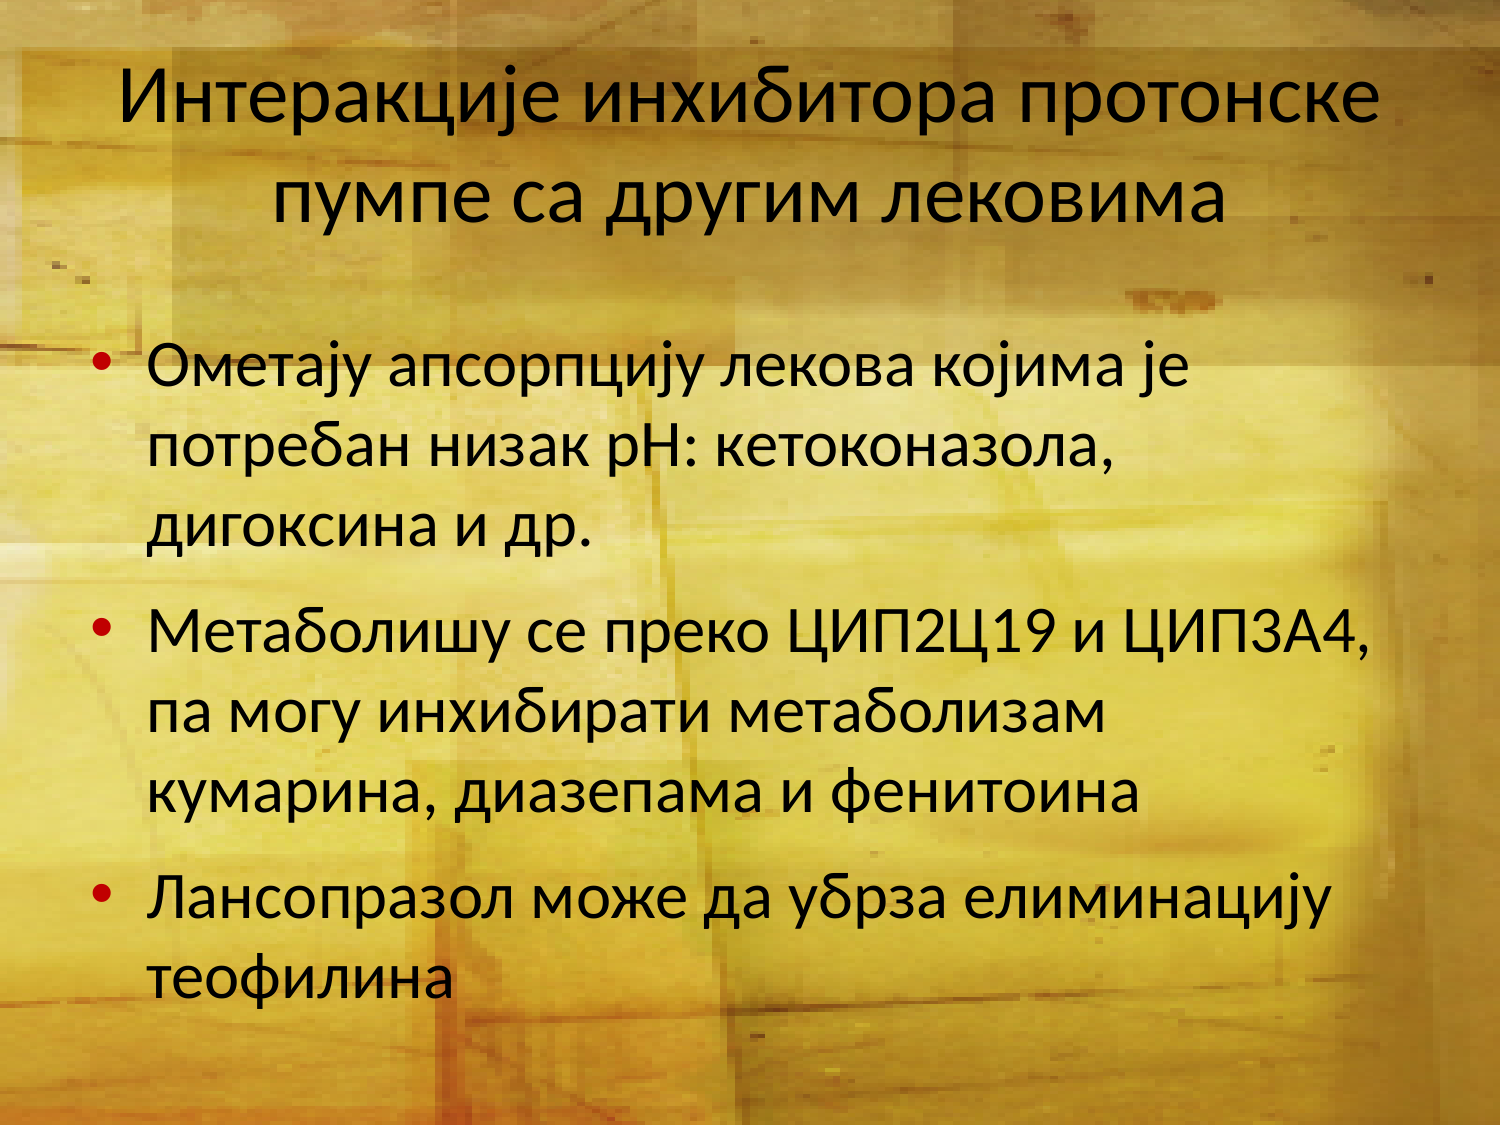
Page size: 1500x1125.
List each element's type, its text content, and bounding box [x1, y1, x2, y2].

picture [0, 0, 1500, 1125]
title Интеракције инхибитора протонске пумпе са другим лековима [75, 45, 1425, 233]
list Ометају апсорпцију лекова којима је потребан низак pH: кетоконазола, дигоксина и др. Метаболишу се преко ЦИП2Ц19 и ЦИП3А4, па могу инхибирати метаболизам кумарина, диазепама и фенитоина Лансопразол може да убрза елиминацију теофилина [75, 312, 1425, 1100]
